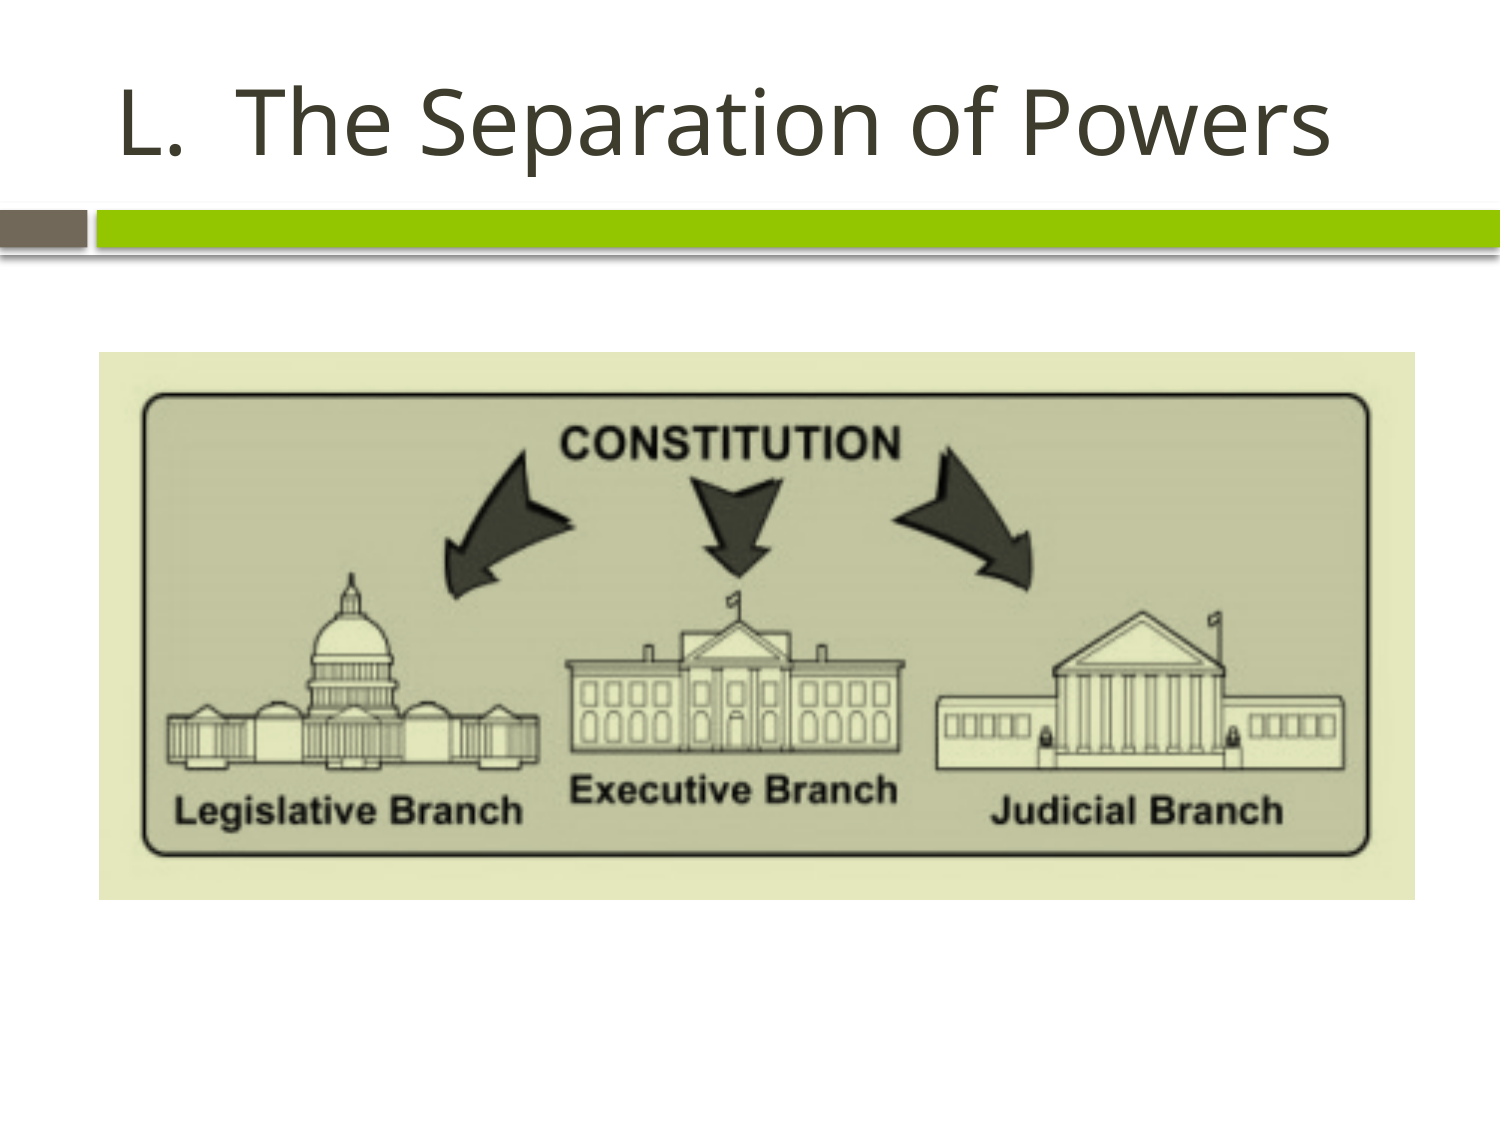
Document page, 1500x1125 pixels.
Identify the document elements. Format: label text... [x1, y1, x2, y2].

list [99, 352, 1415, 901]
title L. The Separation of Powers [100, 37, 1438, 200]
